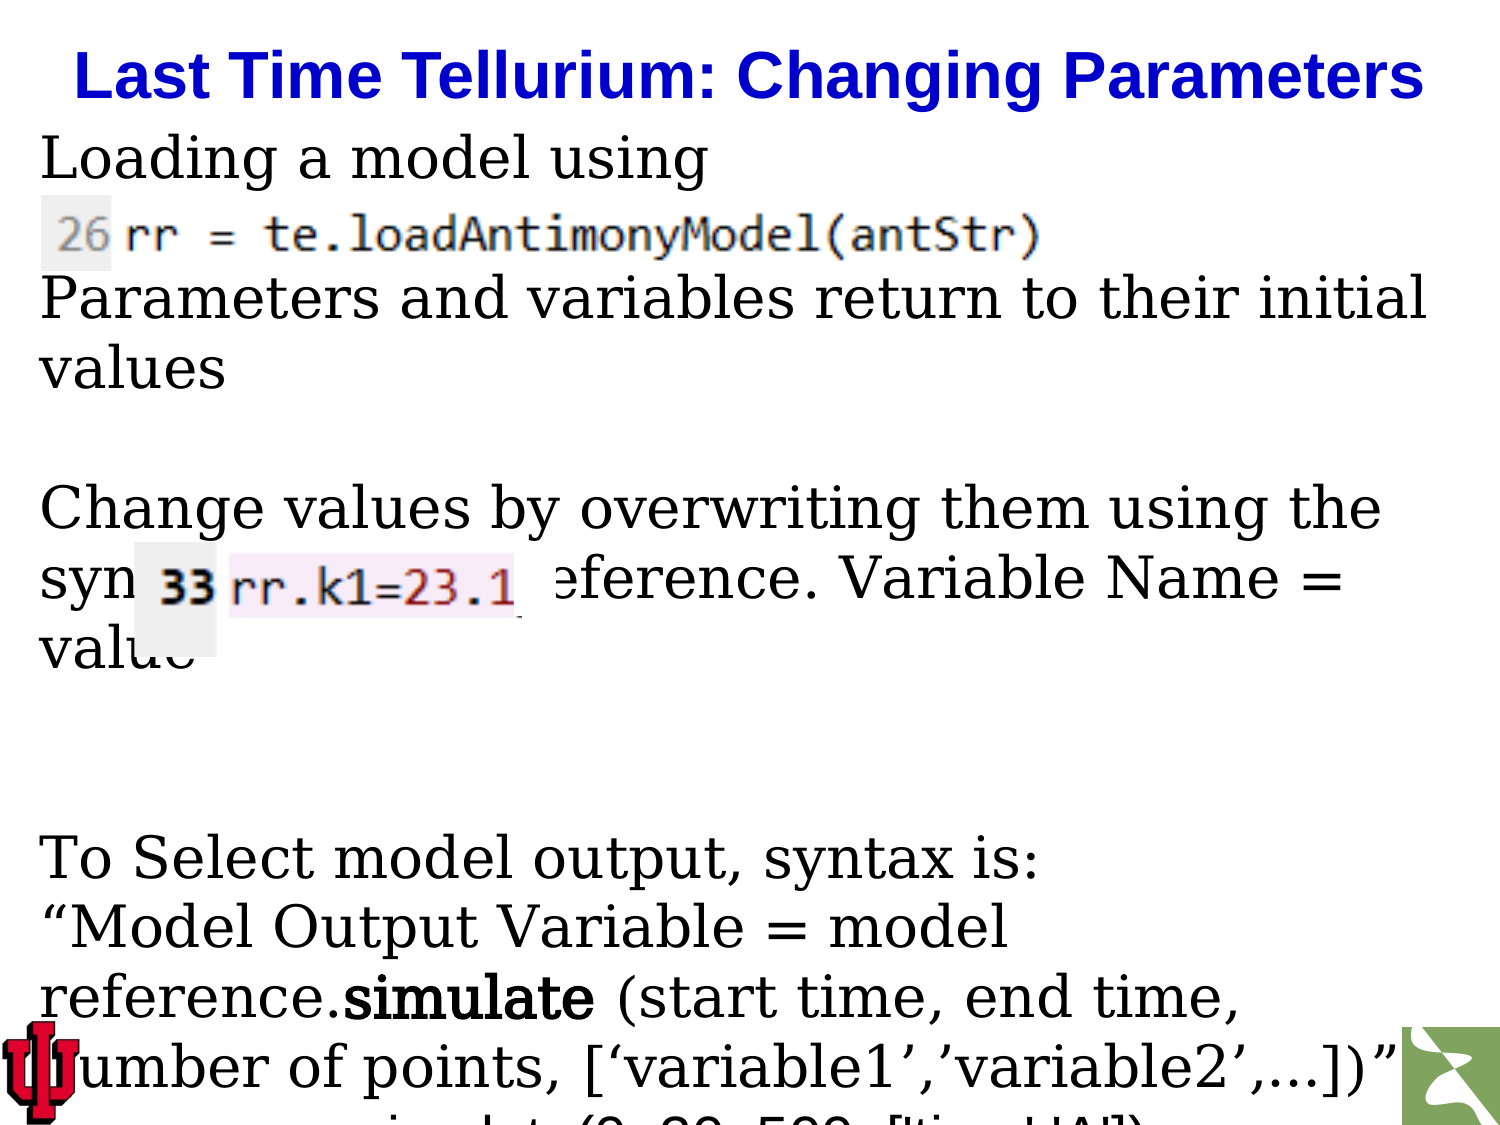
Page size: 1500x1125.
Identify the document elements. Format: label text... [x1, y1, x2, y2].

title Last Time Tellurium: Changing Parameters [0, 19, 1500, 112]
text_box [134, 542, 554, 657]
picture [40, 195, 1067, 272]
text_box [555, 556, 1500, 663]
text_box Loading a model using Parameters and variables return to their initial values Change values by overwriting them using the syntax: “Model Reference. Variable Name = value” To Select model output, syntax is: “Model Output Variable = model reference.simulate (start time, end time, number of points, [‘variable1’,’variable2’,…])” E.g. m = rr.simulate(0, 20, 500, ['time','A']) [24, 663, 1500, 1125]
text_box Loading a model using Parameters and variables return to their initial values Change values by overwriting them using the syntax: “Model Reference. Variable Name = value” To Select model output, syntax is: “Model Output Variable = model reference.simulate (start time, end time, number of points, [‘variable1’,’variable2’,…])” E.g. m = rr.simulate(0, 20, 500, ['time','A']) [24, 478, 1500, 556]
picture [1402, 1027, 1500, 1125]
text_box [0, 556, 131, 663]
picture [0, 1020, 80, 1125]
text_box [0, 112, 1500, 478]
